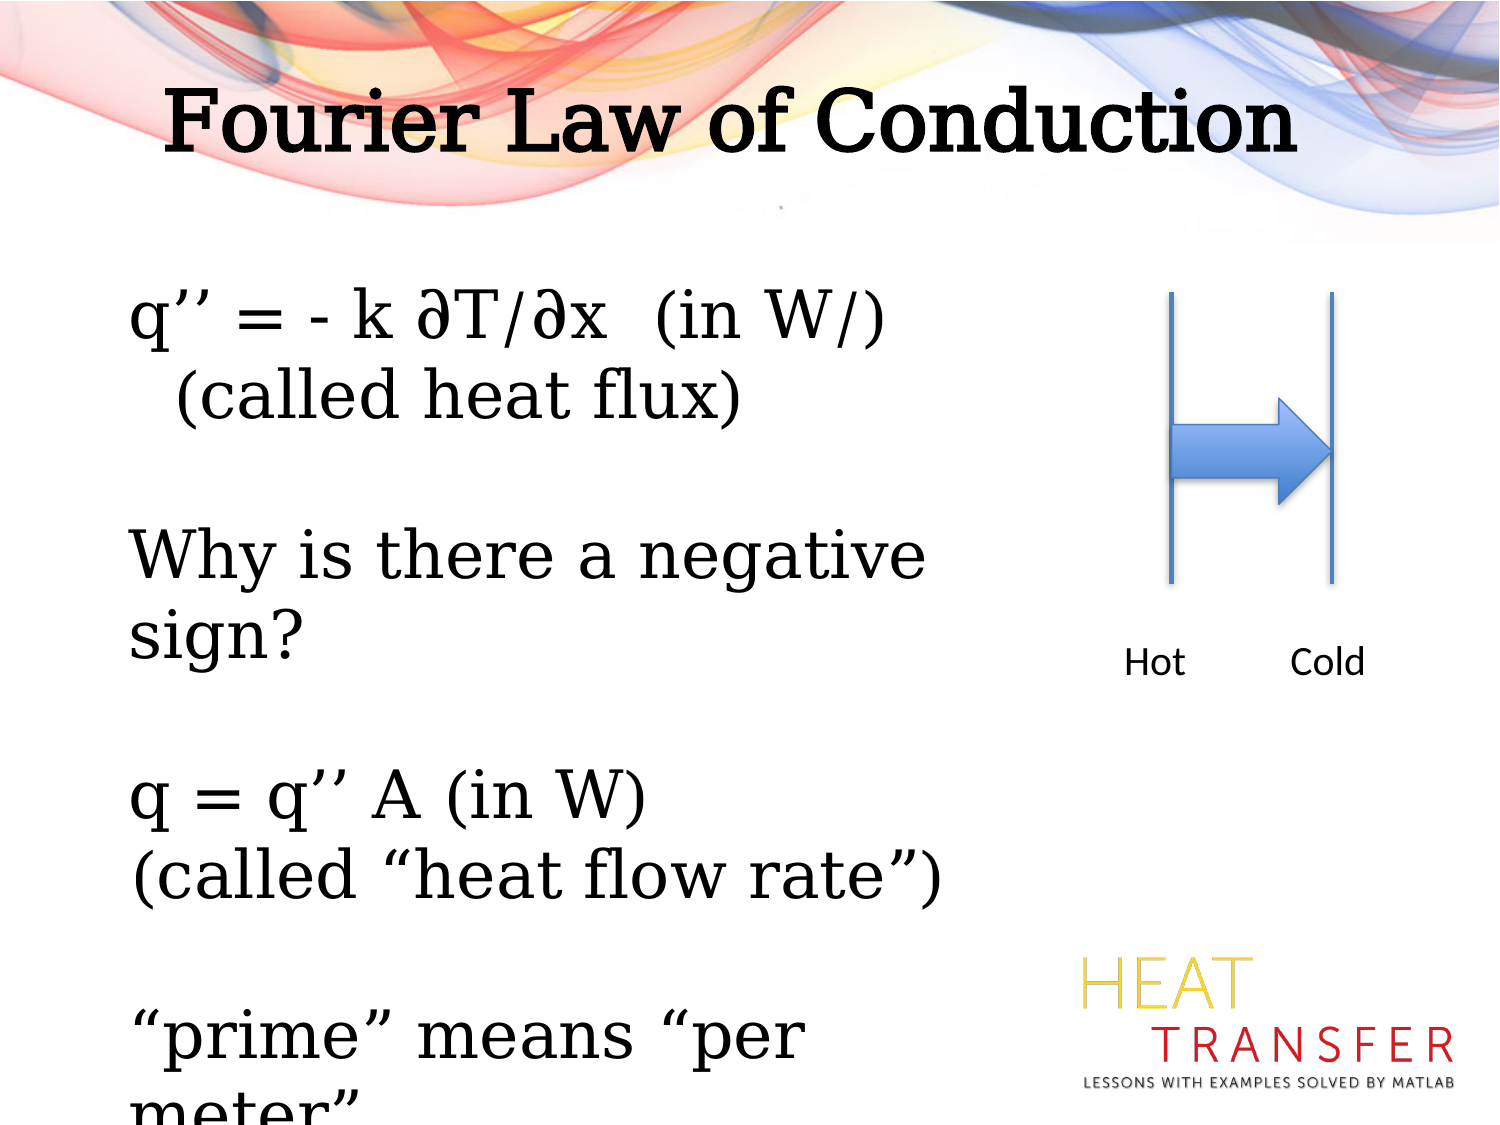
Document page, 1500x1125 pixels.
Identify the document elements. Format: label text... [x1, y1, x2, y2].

picture [1075, 946, 1464, 1093]
text_box Hot Cold [1109, 625, 1412, 691]
picture [0, 1, 1499, 243]
text_box [1176, 397, 1327, 505]
text_box Fourier Law of Conduction [0, 59, 1481, 265]
